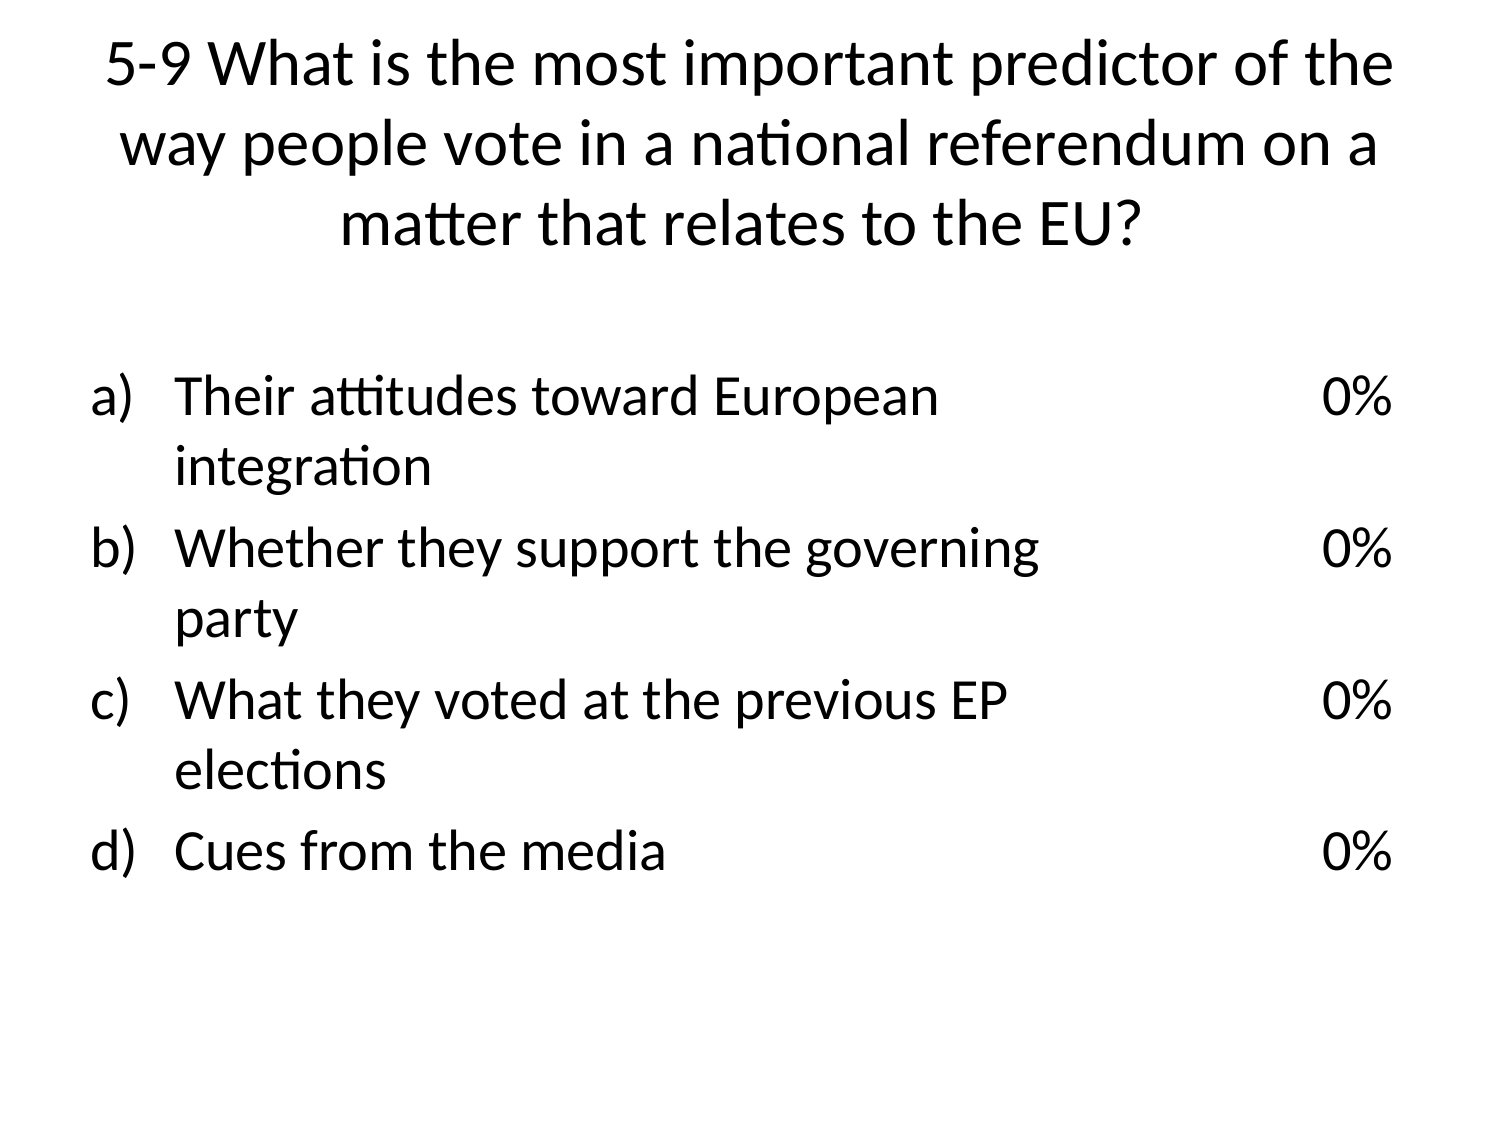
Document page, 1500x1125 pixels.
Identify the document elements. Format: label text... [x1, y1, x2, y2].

list Their attitudes toward European integration Whether they support the governing party What they voted at the previous EP elections Cues from the media [74, 349, 1117, 903]
title 5-9 What is the most important predictor of the way people vote in a national referendum on a matter that relates to the EU? [74, 11, 1426, 267]
list 0% 0% 0% 0% [1124, 349, 1409, 1093]
